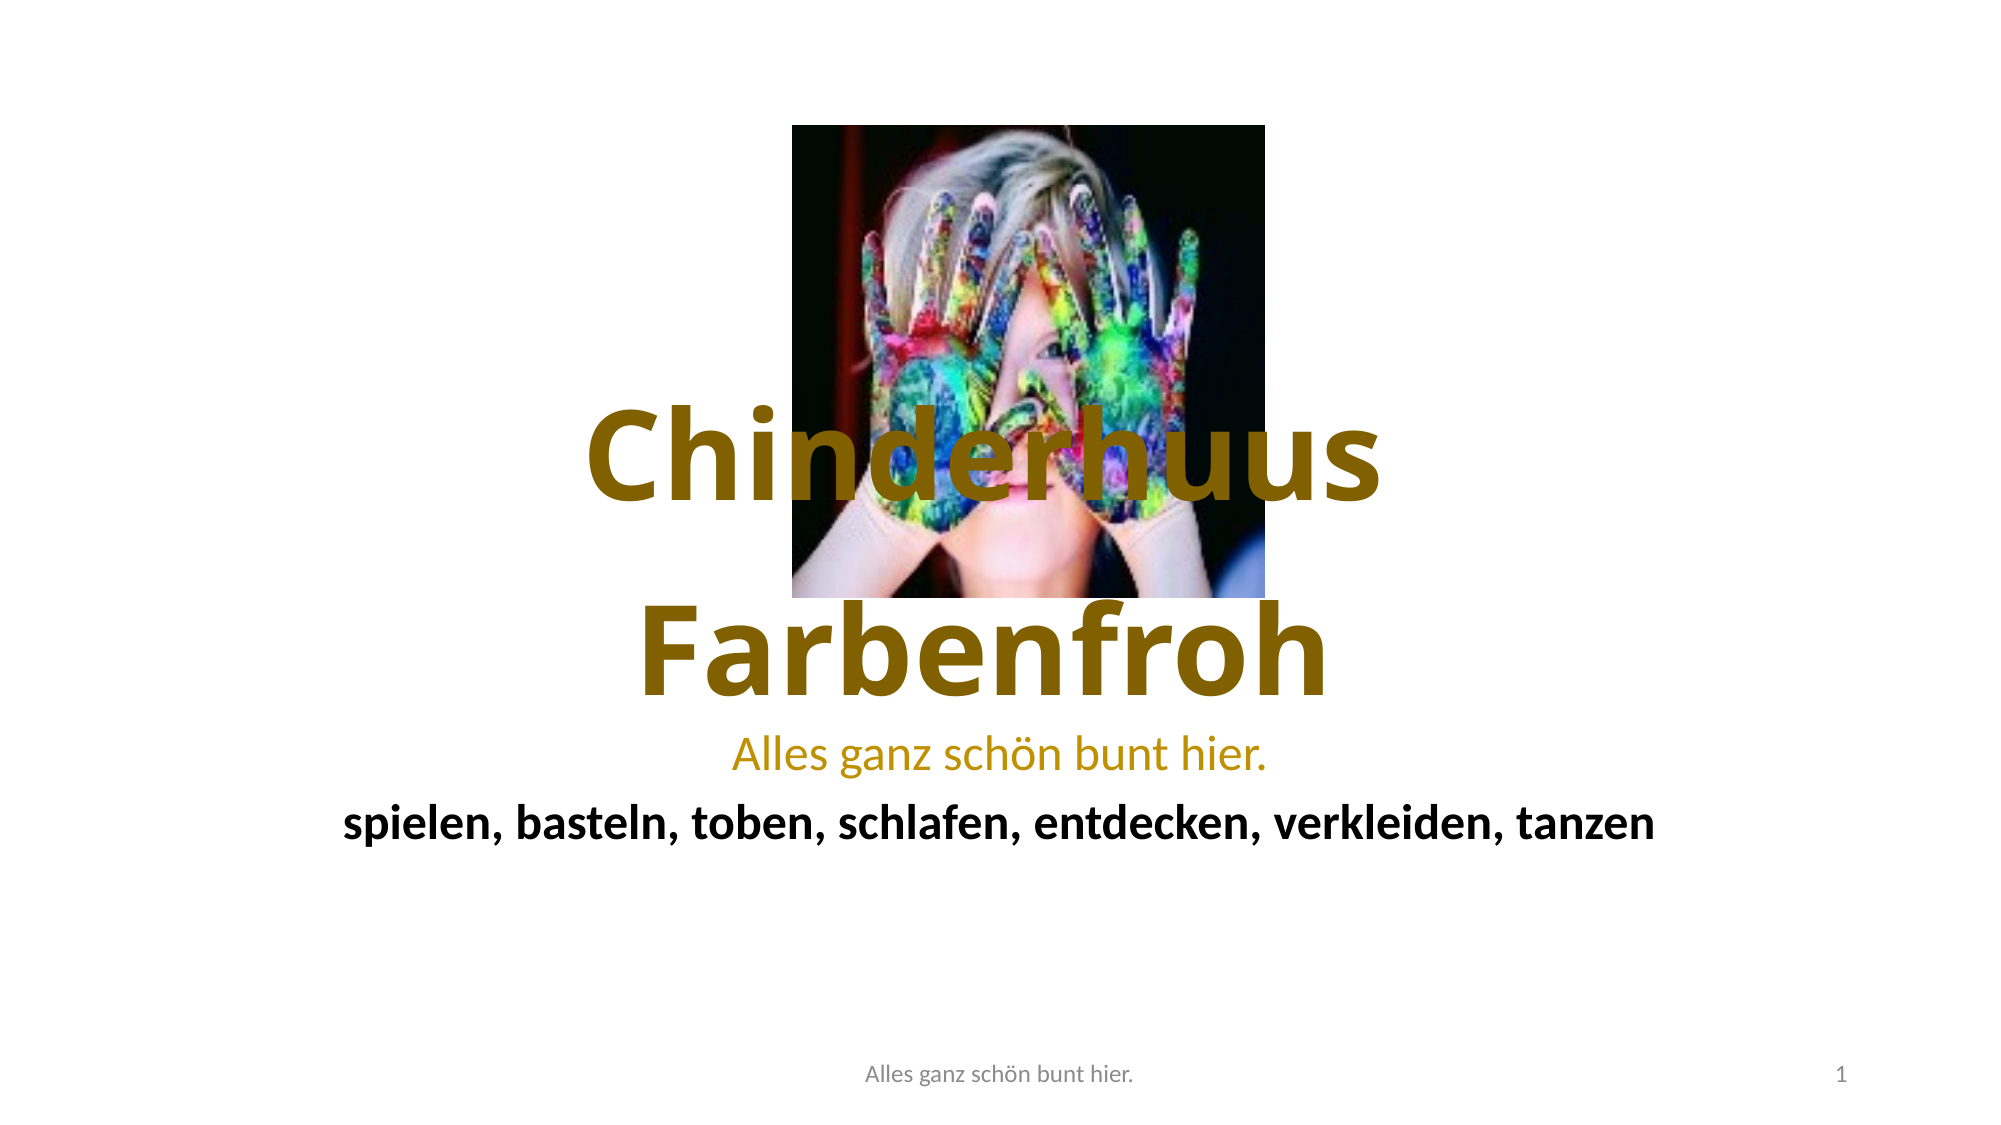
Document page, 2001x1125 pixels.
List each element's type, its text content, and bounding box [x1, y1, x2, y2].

text_box Alles ganz schön bunt hier. [716, 713, 1284, 789]
footer Alles ganz schön bunt hier. [662, 1042, 1338, 1103]
subtitle spielen, basteln, toben, schlafen, entdecken, verkleiden, tanzen [249, 788, 1750, 1045]
slide_number 1 [1412, 1042, 1863, 1103]
title Chinderhuus Farbenfroh [233, 336, 1734, 728]
picture [792, 125, 1265, 336]
